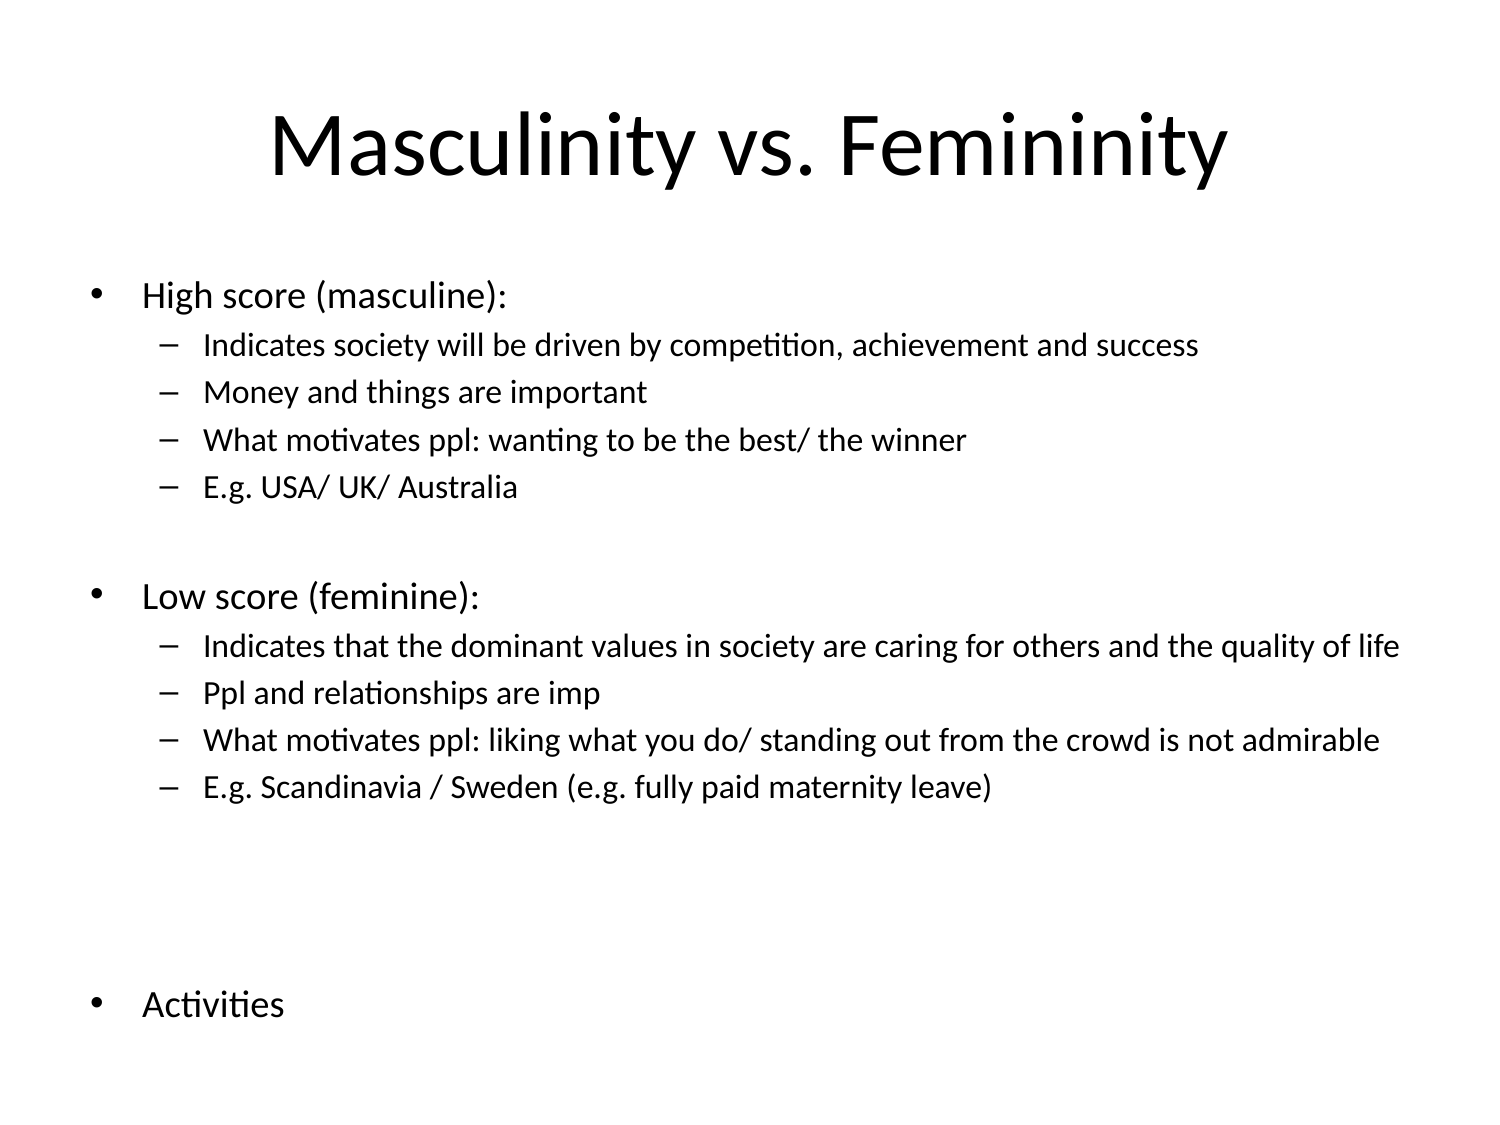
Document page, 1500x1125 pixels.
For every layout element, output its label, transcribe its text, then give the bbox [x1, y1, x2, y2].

title Masculinity vs. Femininity [75, 45, 1425, 233]
list High score (masculine): Indicates society will be driven by competition, achievement and success Money and things are important What motivates ppl: wanting to be the best/ the winner E.g. USA/ UK/ Australia Low score (feminine): Indicates that the dominant values in society are caring for others and the quality of life Ppl and relationships are imp What motivates ppl: liking what you do/ standing out from the crowd is not admirable E.g. Scandinavia / Sweden (e.g. fully paid maternity leave) Activities [75, 262, 1425, 1063]
